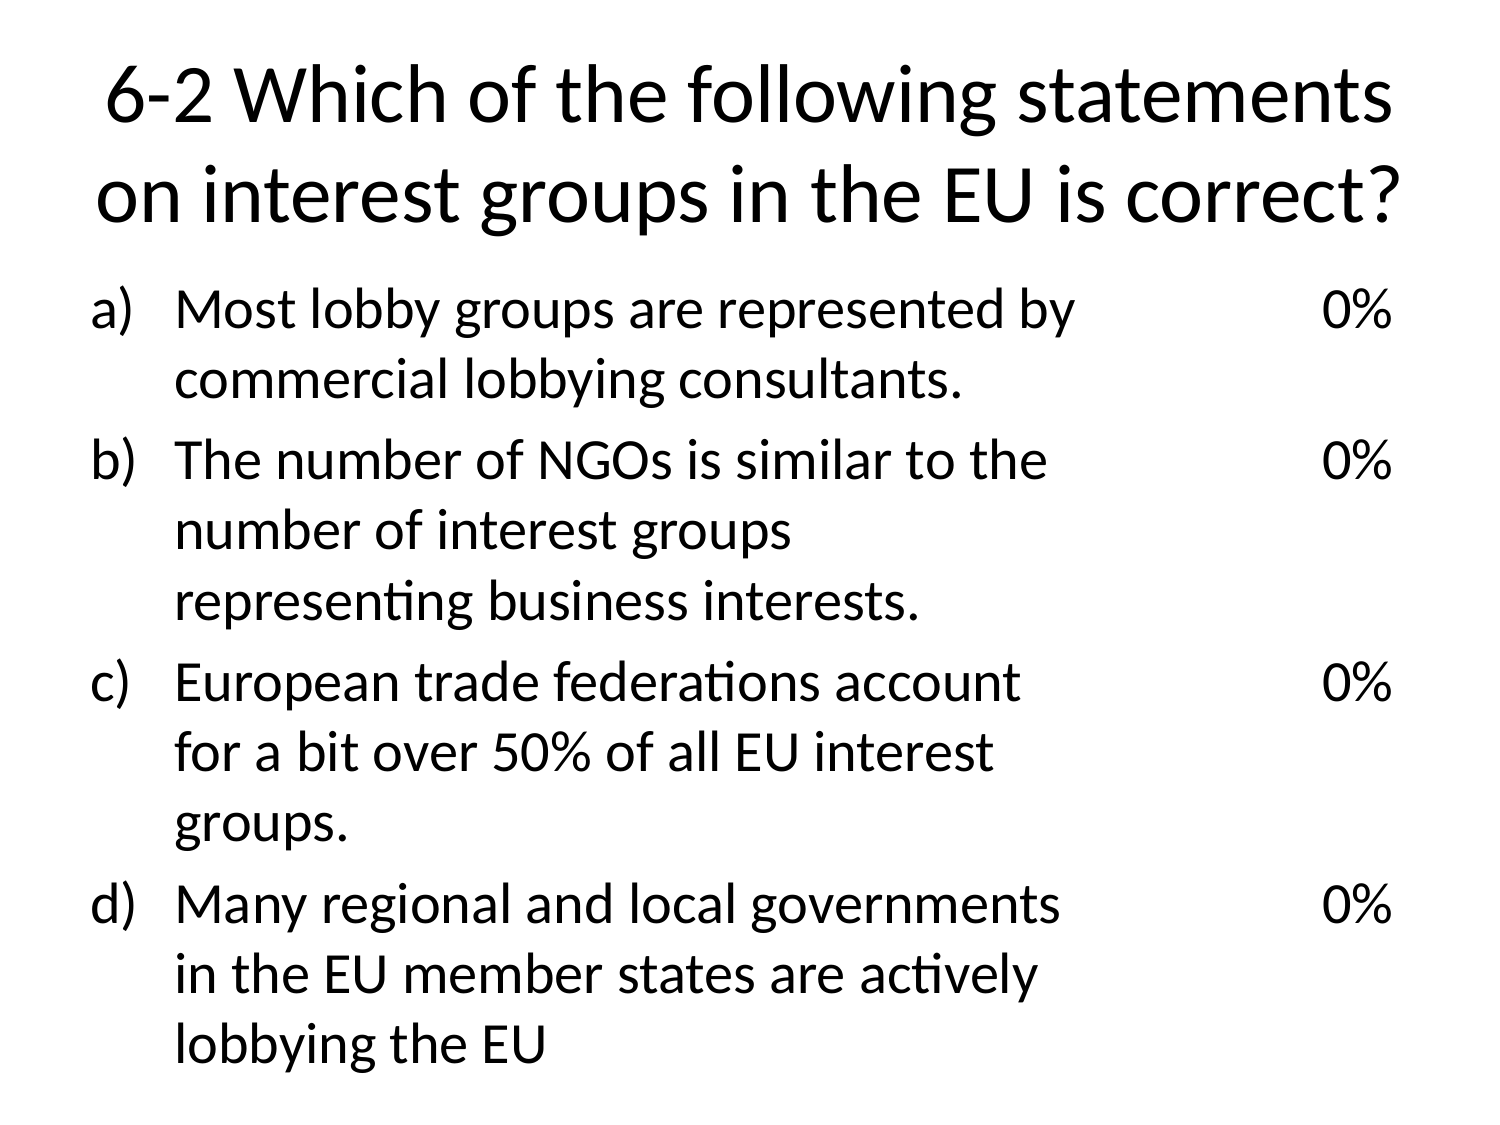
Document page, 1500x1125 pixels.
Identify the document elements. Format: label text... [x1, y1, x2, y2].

list Most lobby groups are represented by commercial lobbying consultants. The number of NGOs is similar to the number of interest groups representing business interests. European trade federations account for a bit over 50% of all EU interest groups. Many regional and local governments in the EU member states are actively lobbying the EU [74, 262, 1117, 1098]
list 0% 0% 0% 0% [1124, 262, 1409, 1006]
title 6-2 Which of the following statements on interest groups in the EU is correct? [74, 31, 1426, 247]
